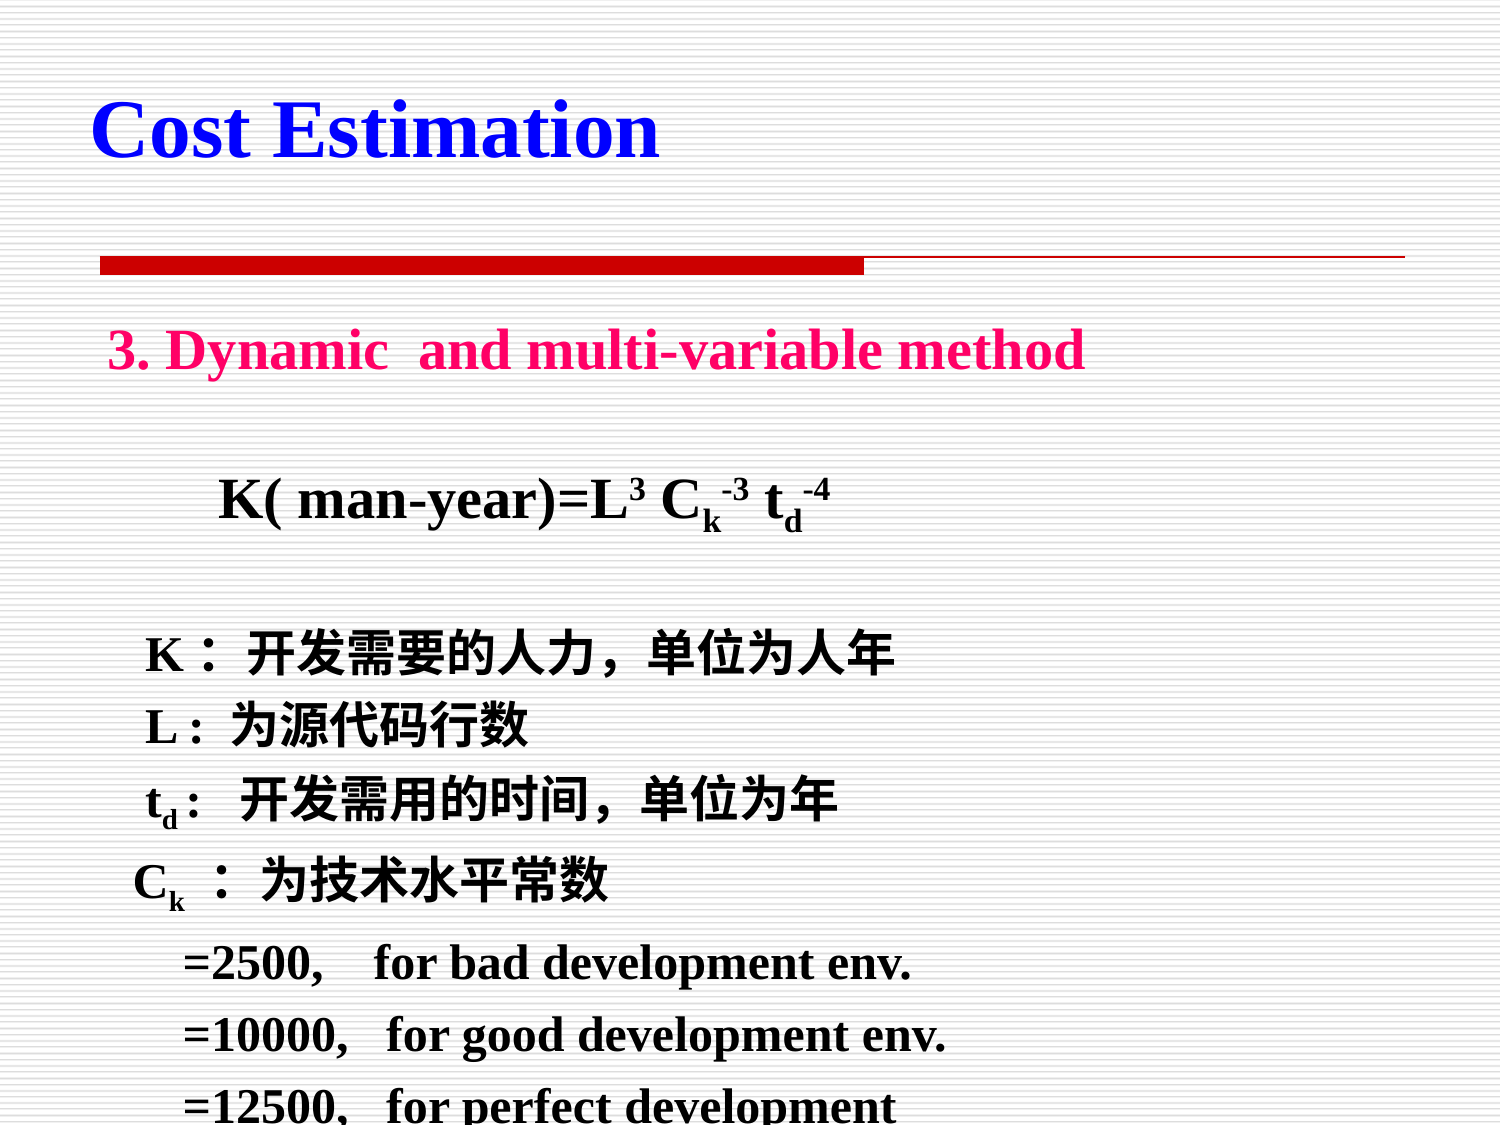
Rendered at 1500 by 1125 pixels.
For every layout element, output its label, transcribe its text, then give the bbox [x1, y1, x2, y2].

text_box 3. Dynamic and multi-variable method K( man-year)=L3 Ck-3 td-4 K：开发需要的人力，单位为人年 L : 为源代码行数 td : 开发需用的时间，单位为年 Ck ：为技术水平常数 =2500, for bad development env. =10000, for good development env. =12500, for perfect development [92, 304, 1500, 1125]
title Cost Estimation [75, 0, 1350, 182]
picture [0, 0, 1500, 1125]
